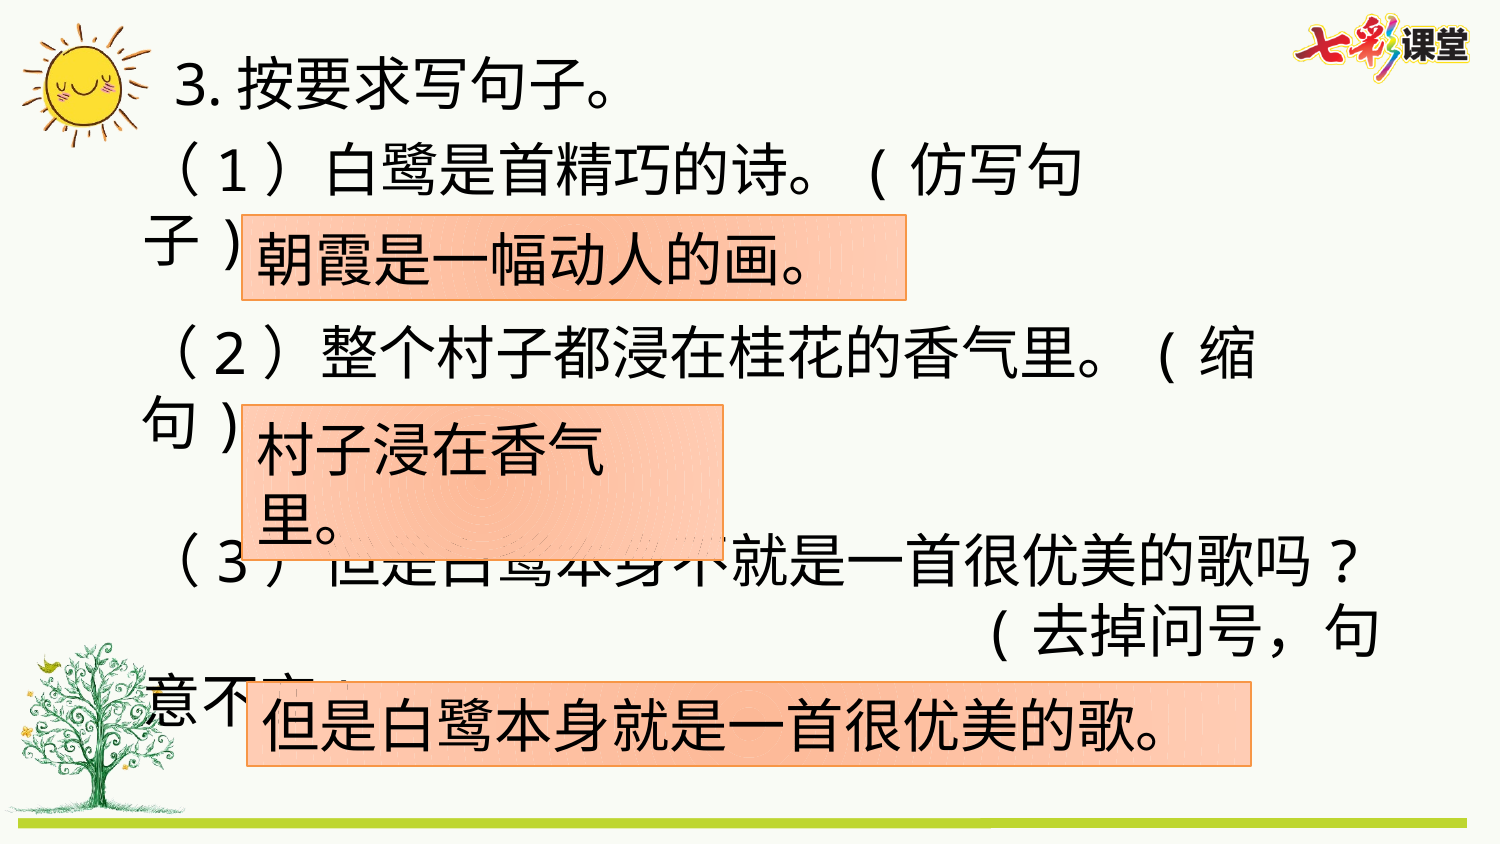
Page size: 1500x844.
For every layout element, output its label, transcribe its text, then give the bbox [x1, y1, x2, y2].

picture [1291, 9, 1472, 87]
text_box （1）白鹭是首精巧的诗。(仿写句子) [128, 125, 1164, 280]
text_box 但是白鹭本身就是一首很优美的歌。 [246, 681, 1252, 767]
text_box （3）但是白鹭本身不就是一首很优美的歌吗? (去掉问号，句意不变) [128, 516, 1424, 742]
text_box （2）整个村子都浸在桂花的香气里。(缩句) [126, 309, 1365, 464]
picture [0, 608, 1467, 844]
text_box 村子浸在香气里。 [241, 404, 724, 561]
text_box 朝霞是一幅动人的画。 [241, 214, 907, 301]
picture [0, 0, 173, 172]
text_box 3.按要求写句子。 [159, 39, 690, 125]
